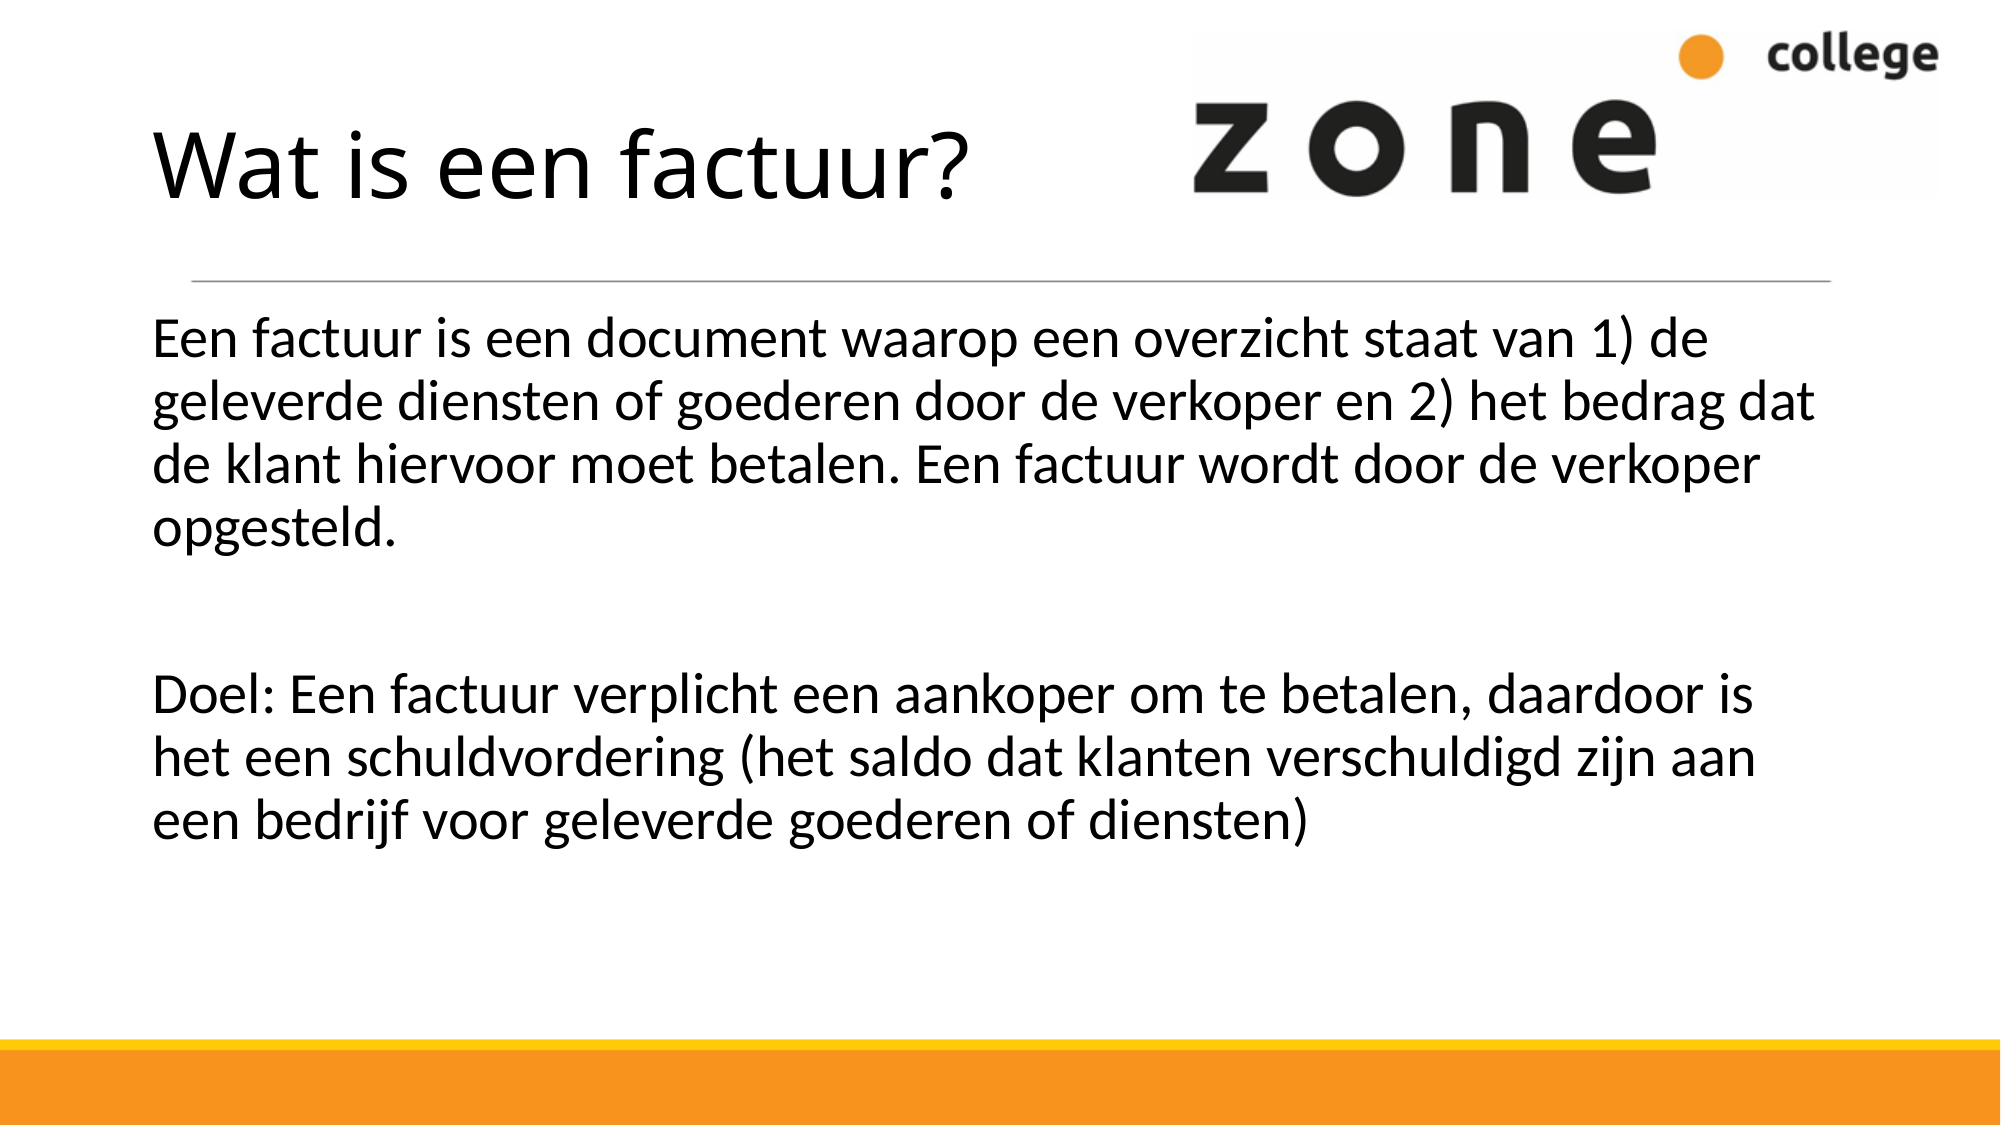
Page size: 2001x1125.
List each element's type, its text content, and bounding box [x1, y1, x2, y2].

list Een factuur is een document waarop een overzicht staat van 1) de geleverde diensten of goederen door de verkoper en 2) het bedrag dat de klant hiervoor moet betalen. Een factuur wordt door de verkoper opgesteld. Doel: Een factuur verplicht een aankoper om te betalen, daardoor is het een schuldvordering (het saldo dat klanten verschuldigd zijn aan een bedrijf voor geleverde goederen of diensten) [137, 299, 1863, 1014]
title Wat is een factuur? [137, 59, 1863, 278]
picture [0, 0, 2001, 1125]
